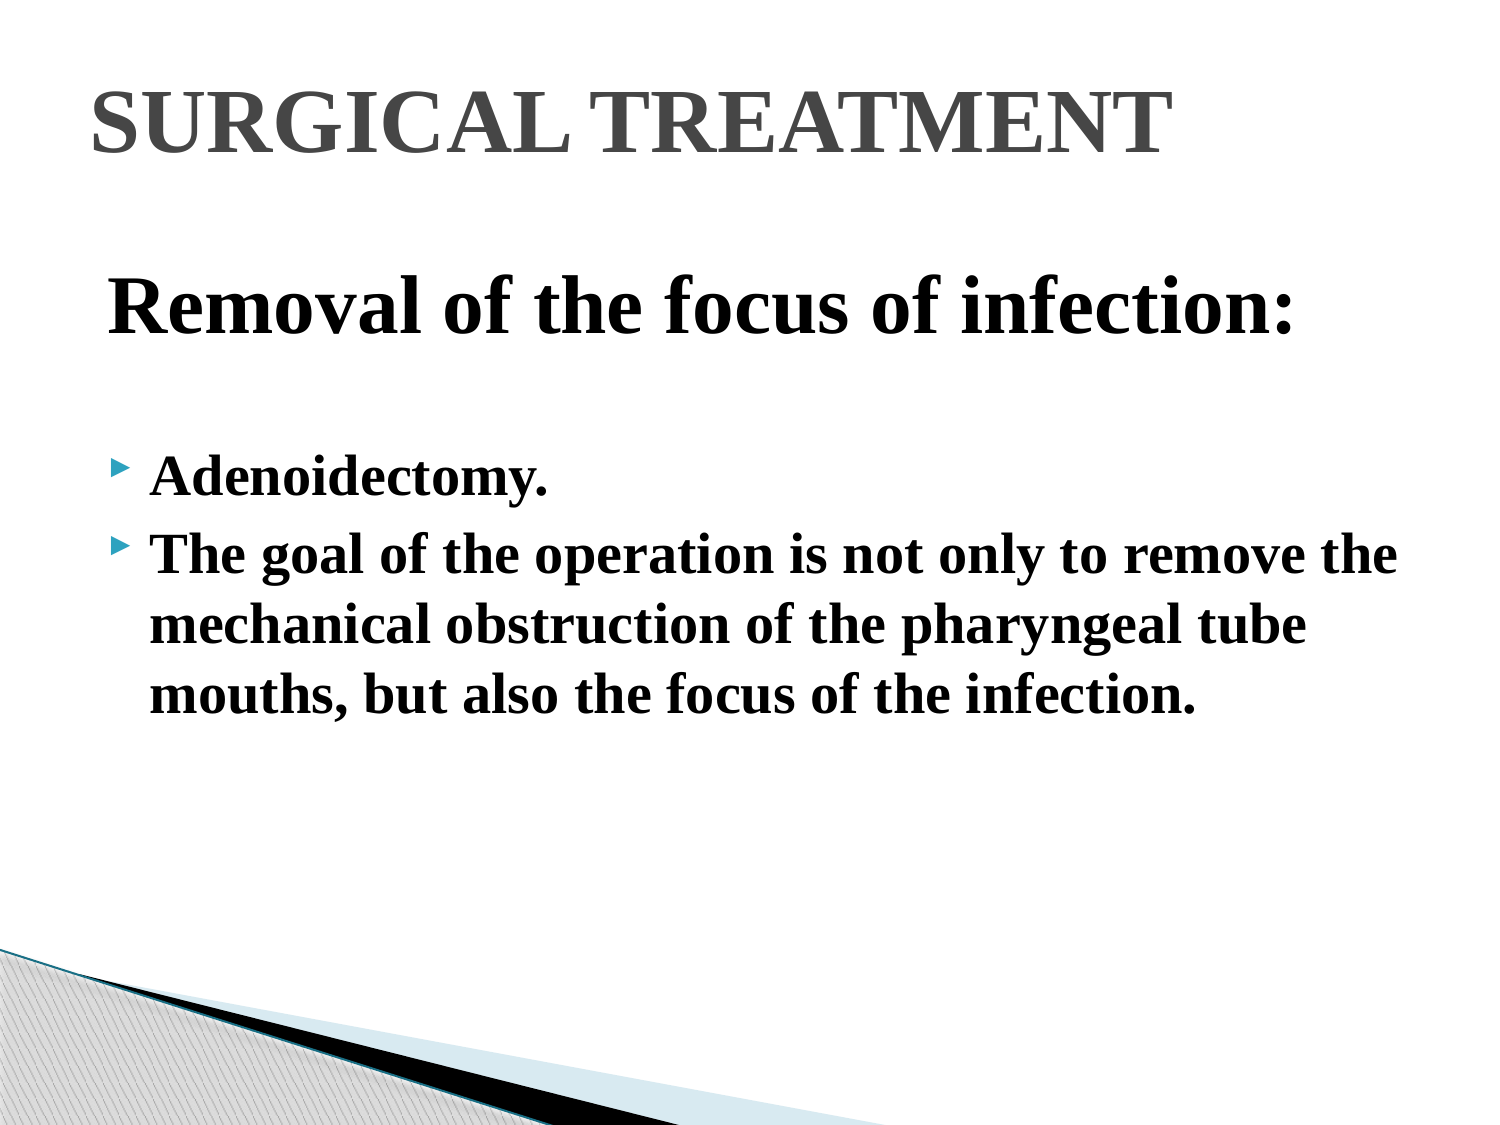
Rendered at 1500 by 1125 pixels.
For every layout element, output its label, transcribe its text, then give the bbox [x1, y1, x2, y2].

list Removal of the focus of infection: Adenoidectomy. The goal of the operation is not only to remove the mechanical obstruction of the pharyngeal tube mouths, but also the focus of the infection. [75, 243, 1425, 986]
title SURGICAL TREATMENT [75, 45, 1425, 188]
